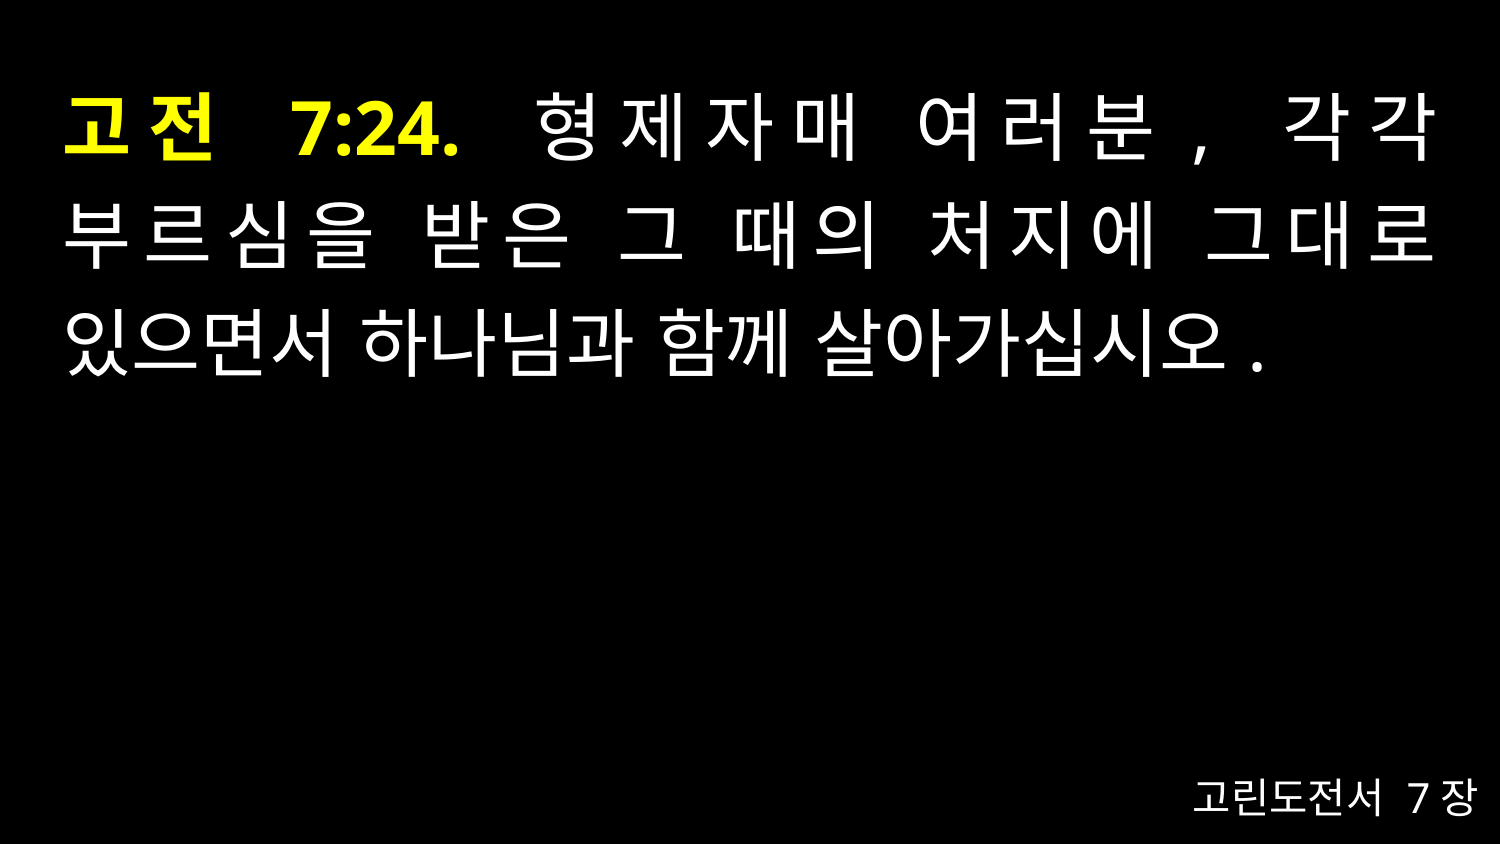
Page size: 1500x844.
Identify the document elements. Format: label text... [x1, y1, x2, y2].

subtitle 고린도전서 7장 [916, 770, 1500, 844]
title 고전 7:24. 형제자매 여러분, 각각 부르심을 받은 그 때의 처지에 그대로 있으면서 하나님과 함께 살아가십시오. [0, 0, 1500, 844]
